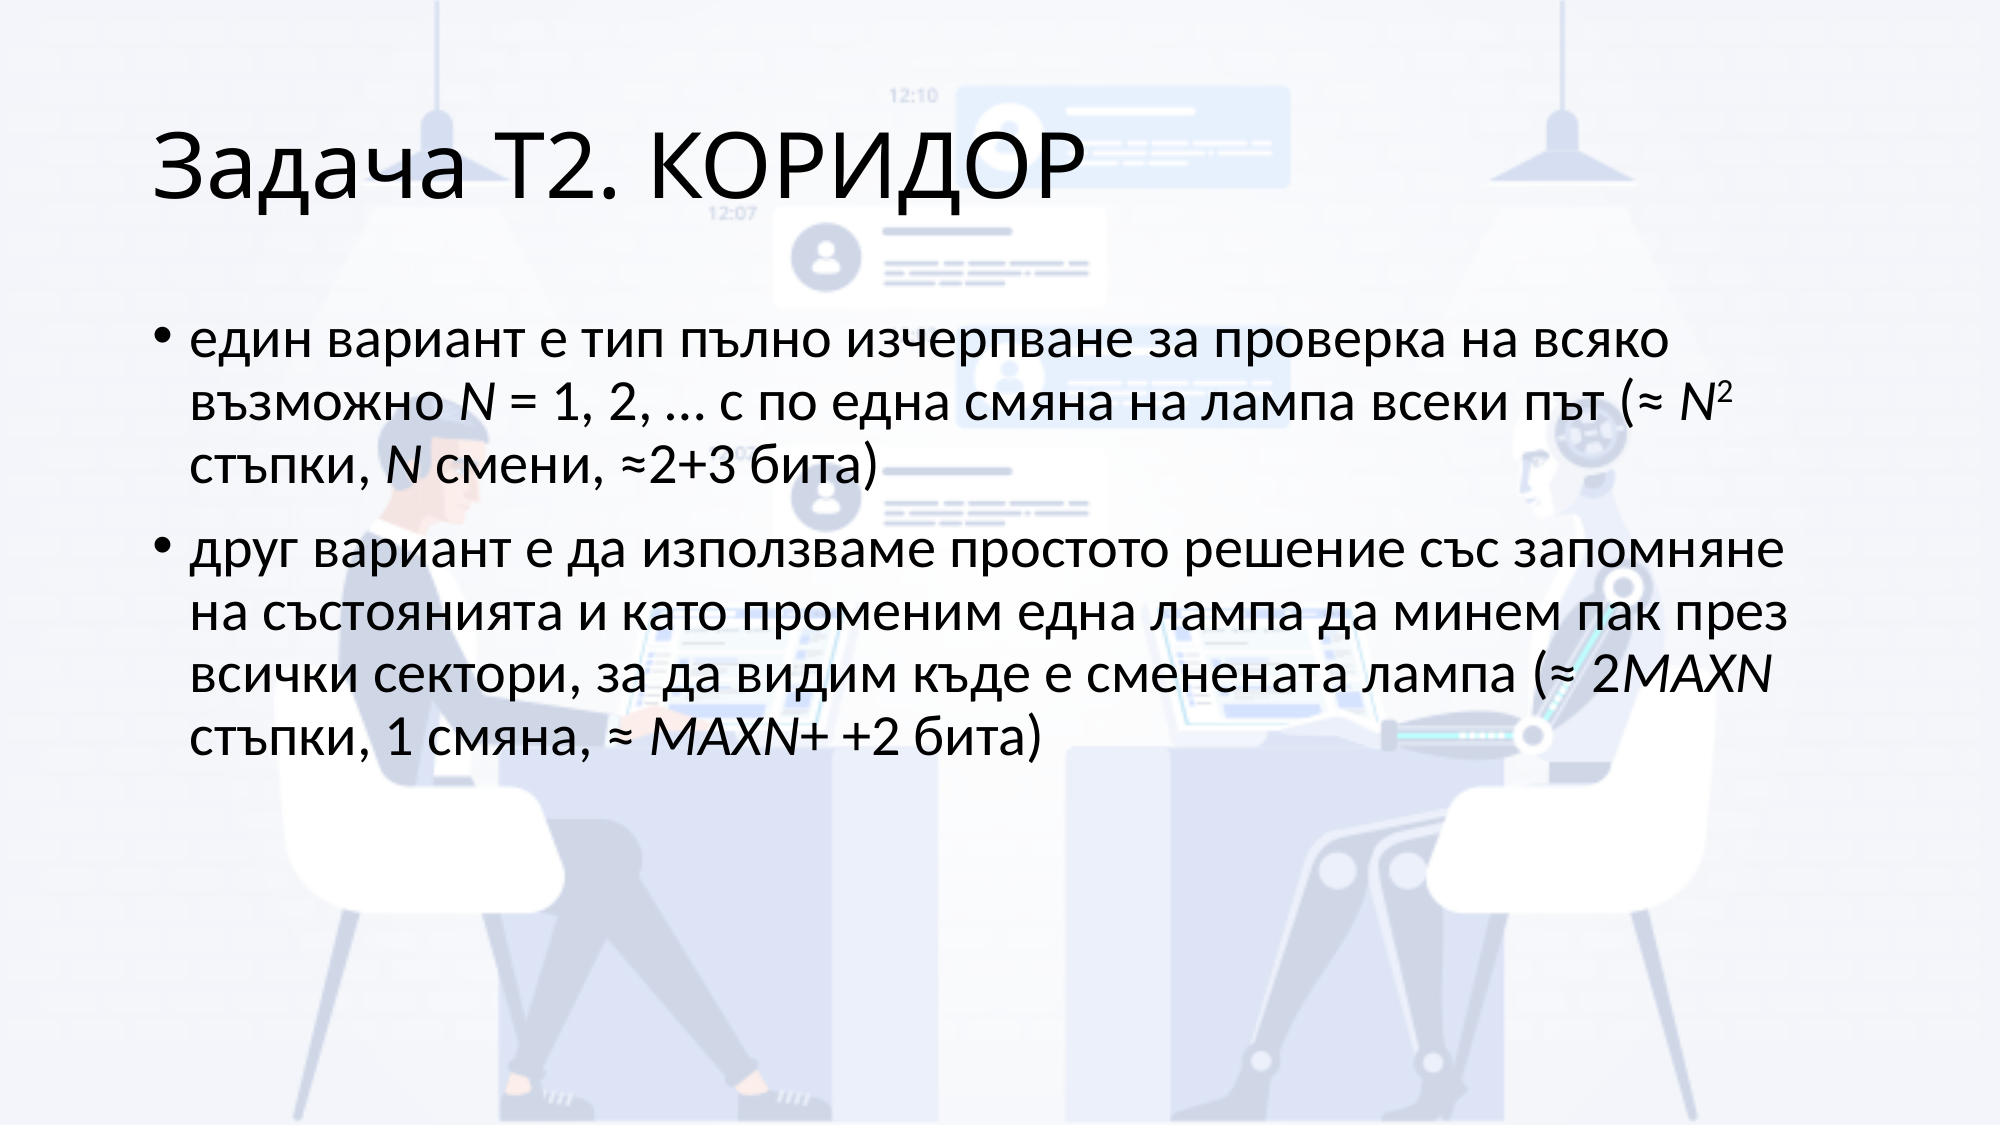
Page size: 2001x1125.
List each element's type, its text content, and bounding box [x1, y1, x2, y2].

title Задача T2. КОРИДОР [137, 59, 1863, 278]
